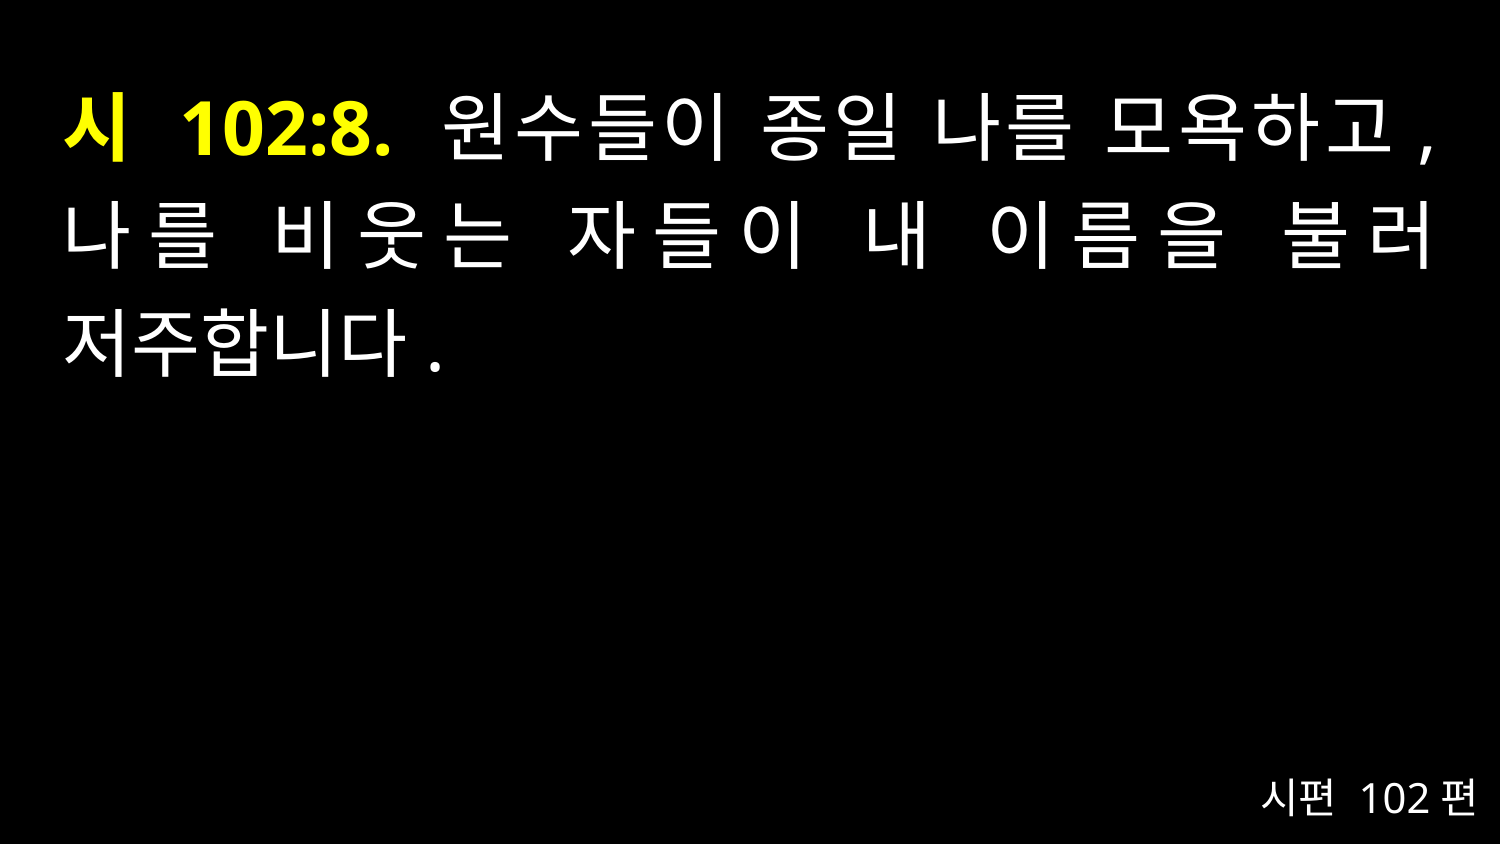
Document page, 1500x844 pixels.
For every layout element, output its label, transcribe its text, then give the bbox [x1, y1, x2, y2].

title 시 102:8. 원수들이 종일 나를 모욕하고, 나를 비웃는 자들이 내 이름을 불러 저주합니다. [0, 0, 1500, 844]
subtitle 시편 102편 [916, 770, 1500, 844]
